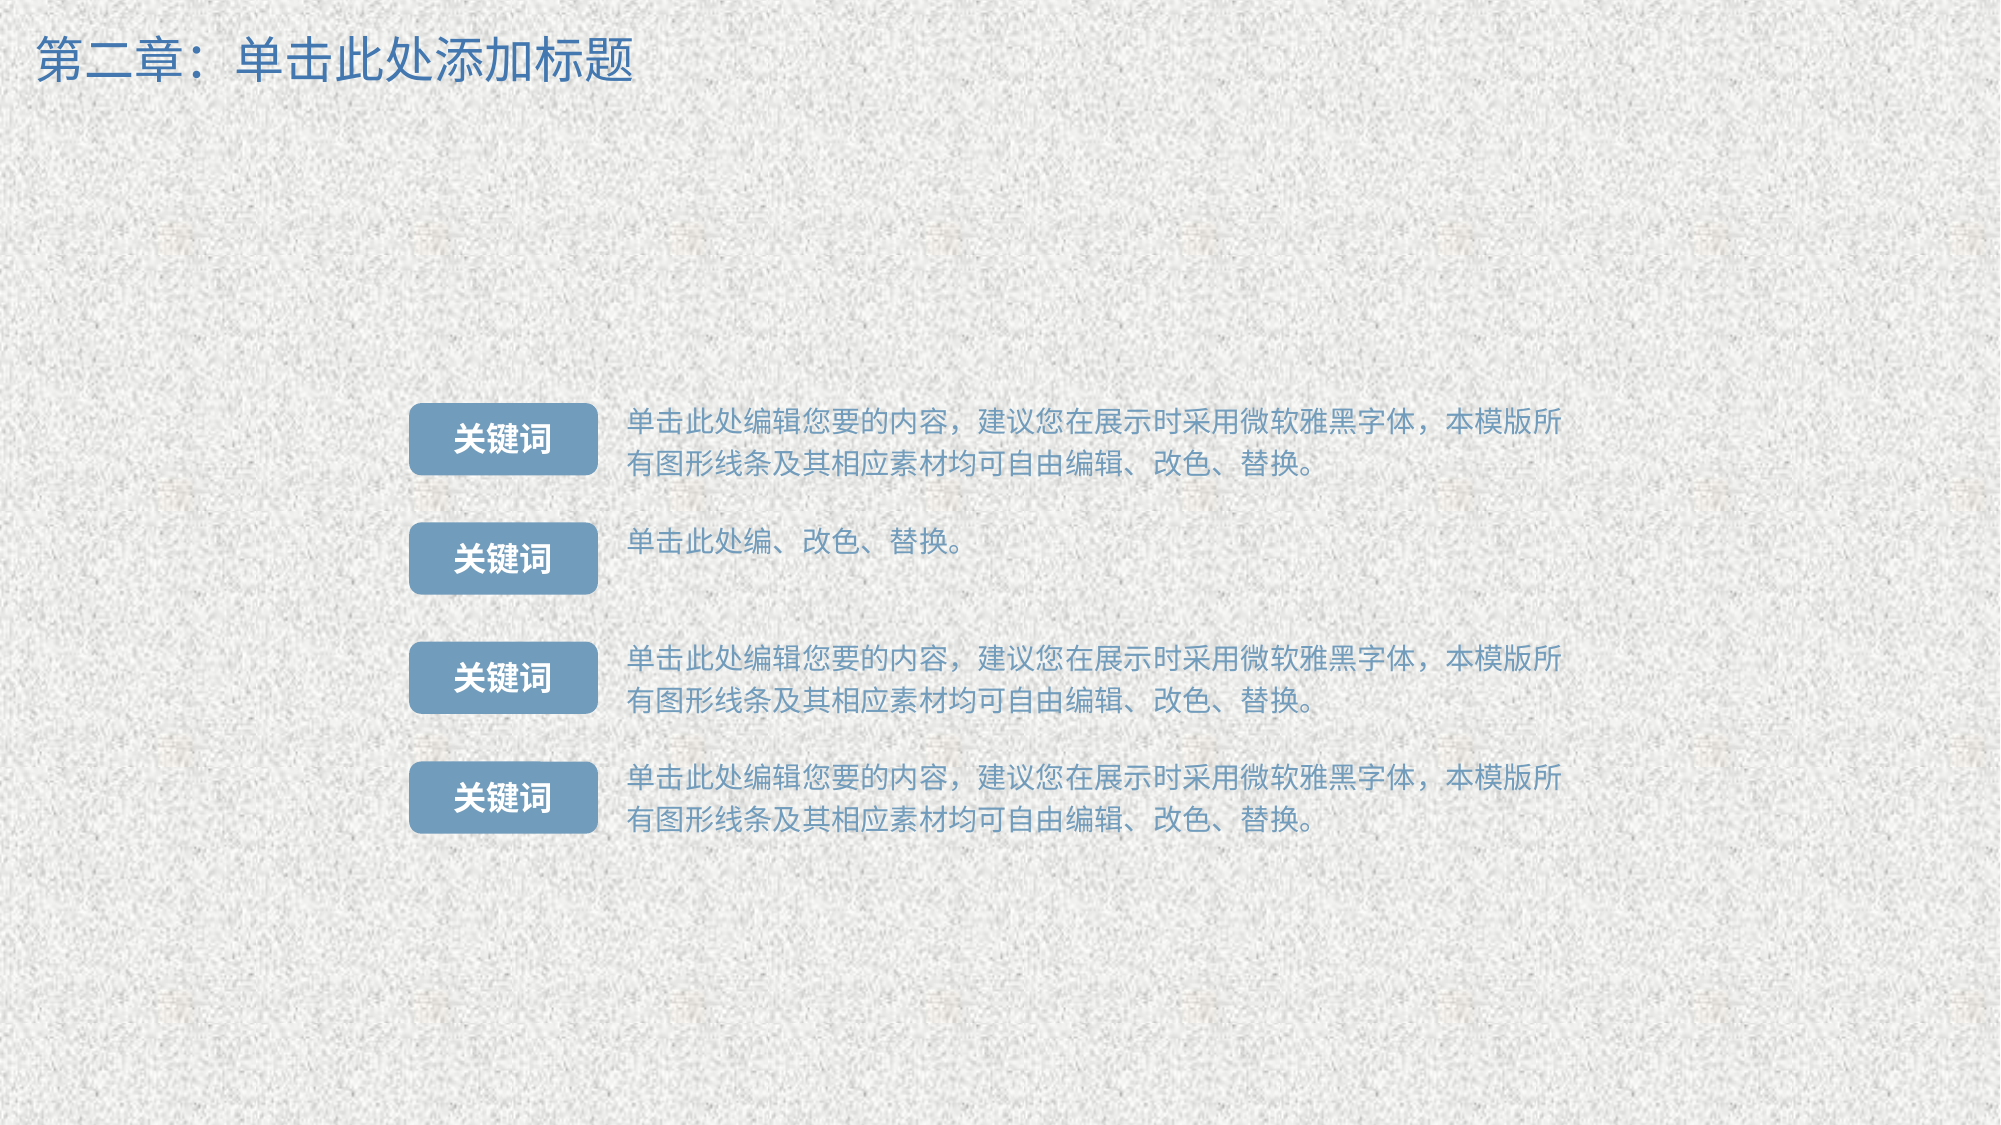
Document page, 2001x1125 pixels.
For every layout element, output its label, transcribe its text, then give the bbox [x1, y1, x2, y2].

text_box 单击此处编辑您要的内容，建议您在展示时采用微软雅黑字体，本模版所有图形线条及其相应素材均可自由编辑、改色、替换。 [626, 633, 1579, 717]
text_box 关键词 [438, 769, 569, 825]
text_box [408, 521, 599, 596]
text_box 单击此处编、改色、替换。 [626, 516, 1579, 558]
text_box [408, 641, 599, 715]
text_box 关键词 [438, 649, 569, 705]
text_box 单击此处编辑您要的内容，建议您在展示时采用微软雅黑字体，本模版所有图形线条及其相应素材均可自由编辑、改色、替换。 [626, 396, 1579, 481]
text_box 单击此处编辑您要的内容，建议您在展示时采用微软雅黑字体，本模版所有图形线条及其相应素材均可自由编辑、改色、替换。 [626, 752, 1579, 837]
text_box 第二章：单击此处添加标题 [19, 20, 665, 96]
text_box 关键词 [438, 530, 569, 586]
text_box 关键词 [438, 411, 569, 466]
text_box [408, 402, 599, 476]
text_box [408, 760, 599, 835]
picture [0, 0, 2001, 1125]
